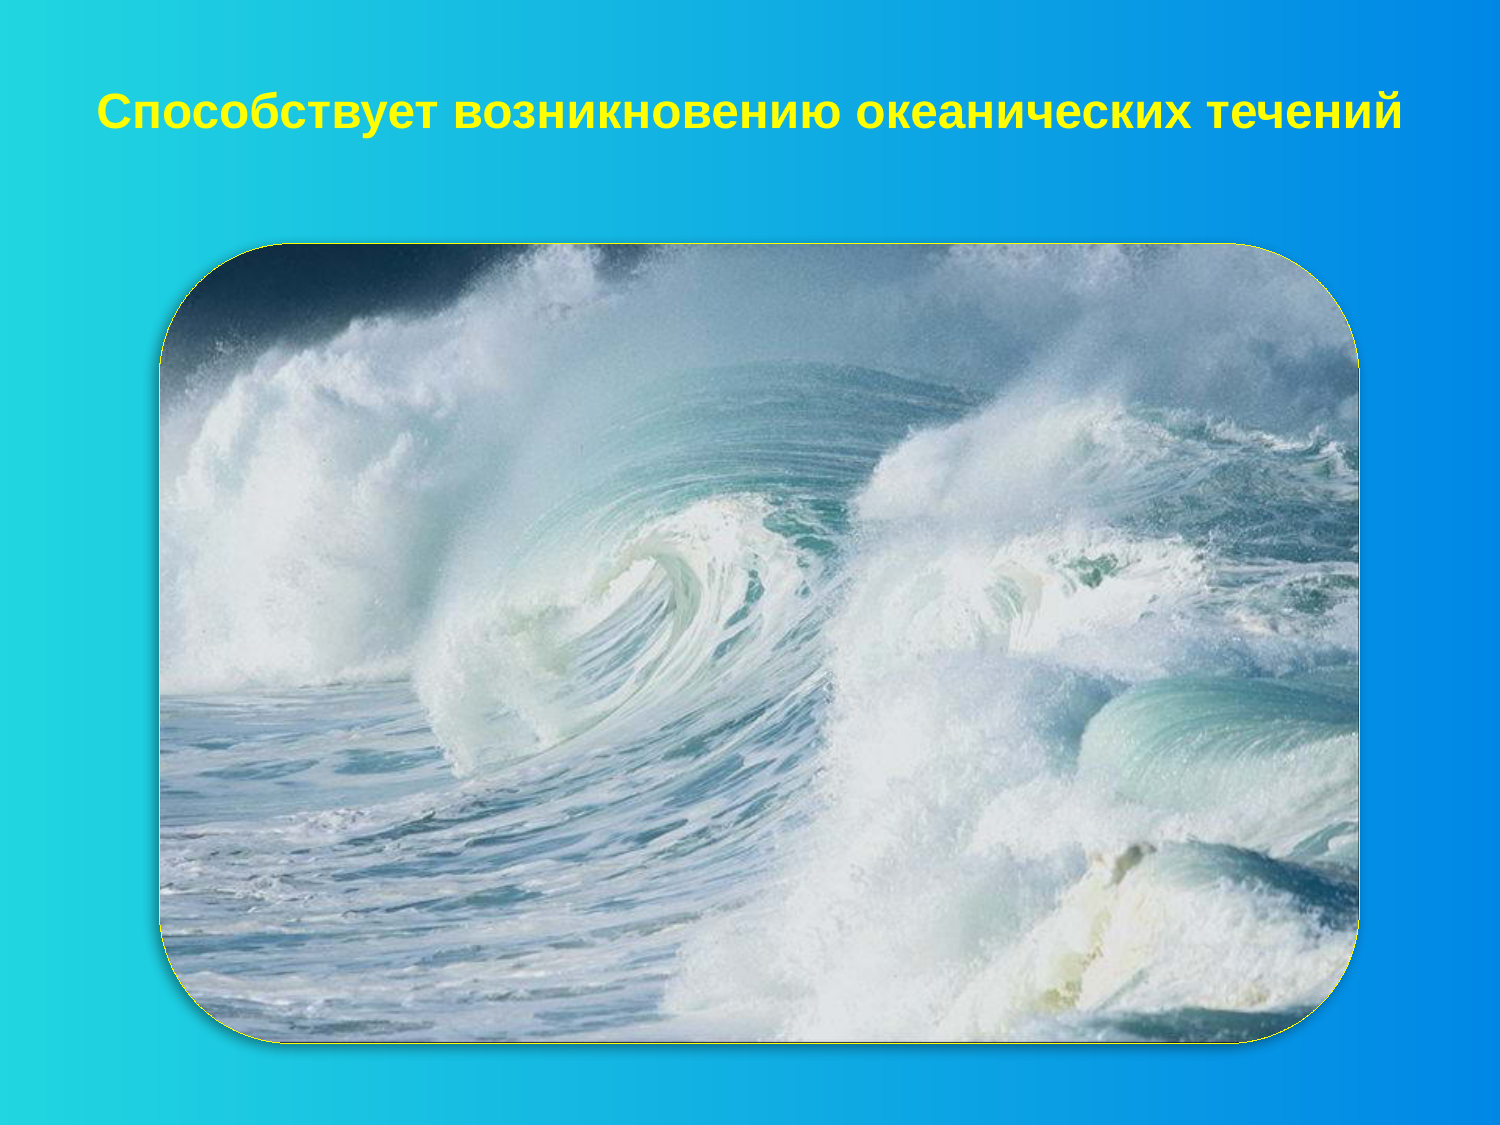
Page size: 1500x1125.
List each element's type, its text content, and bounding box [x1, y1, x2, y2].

picture [159, 242, 1360, 1052]
title Способствует возникновению океанических течений [75, 45, 1425, 233]
